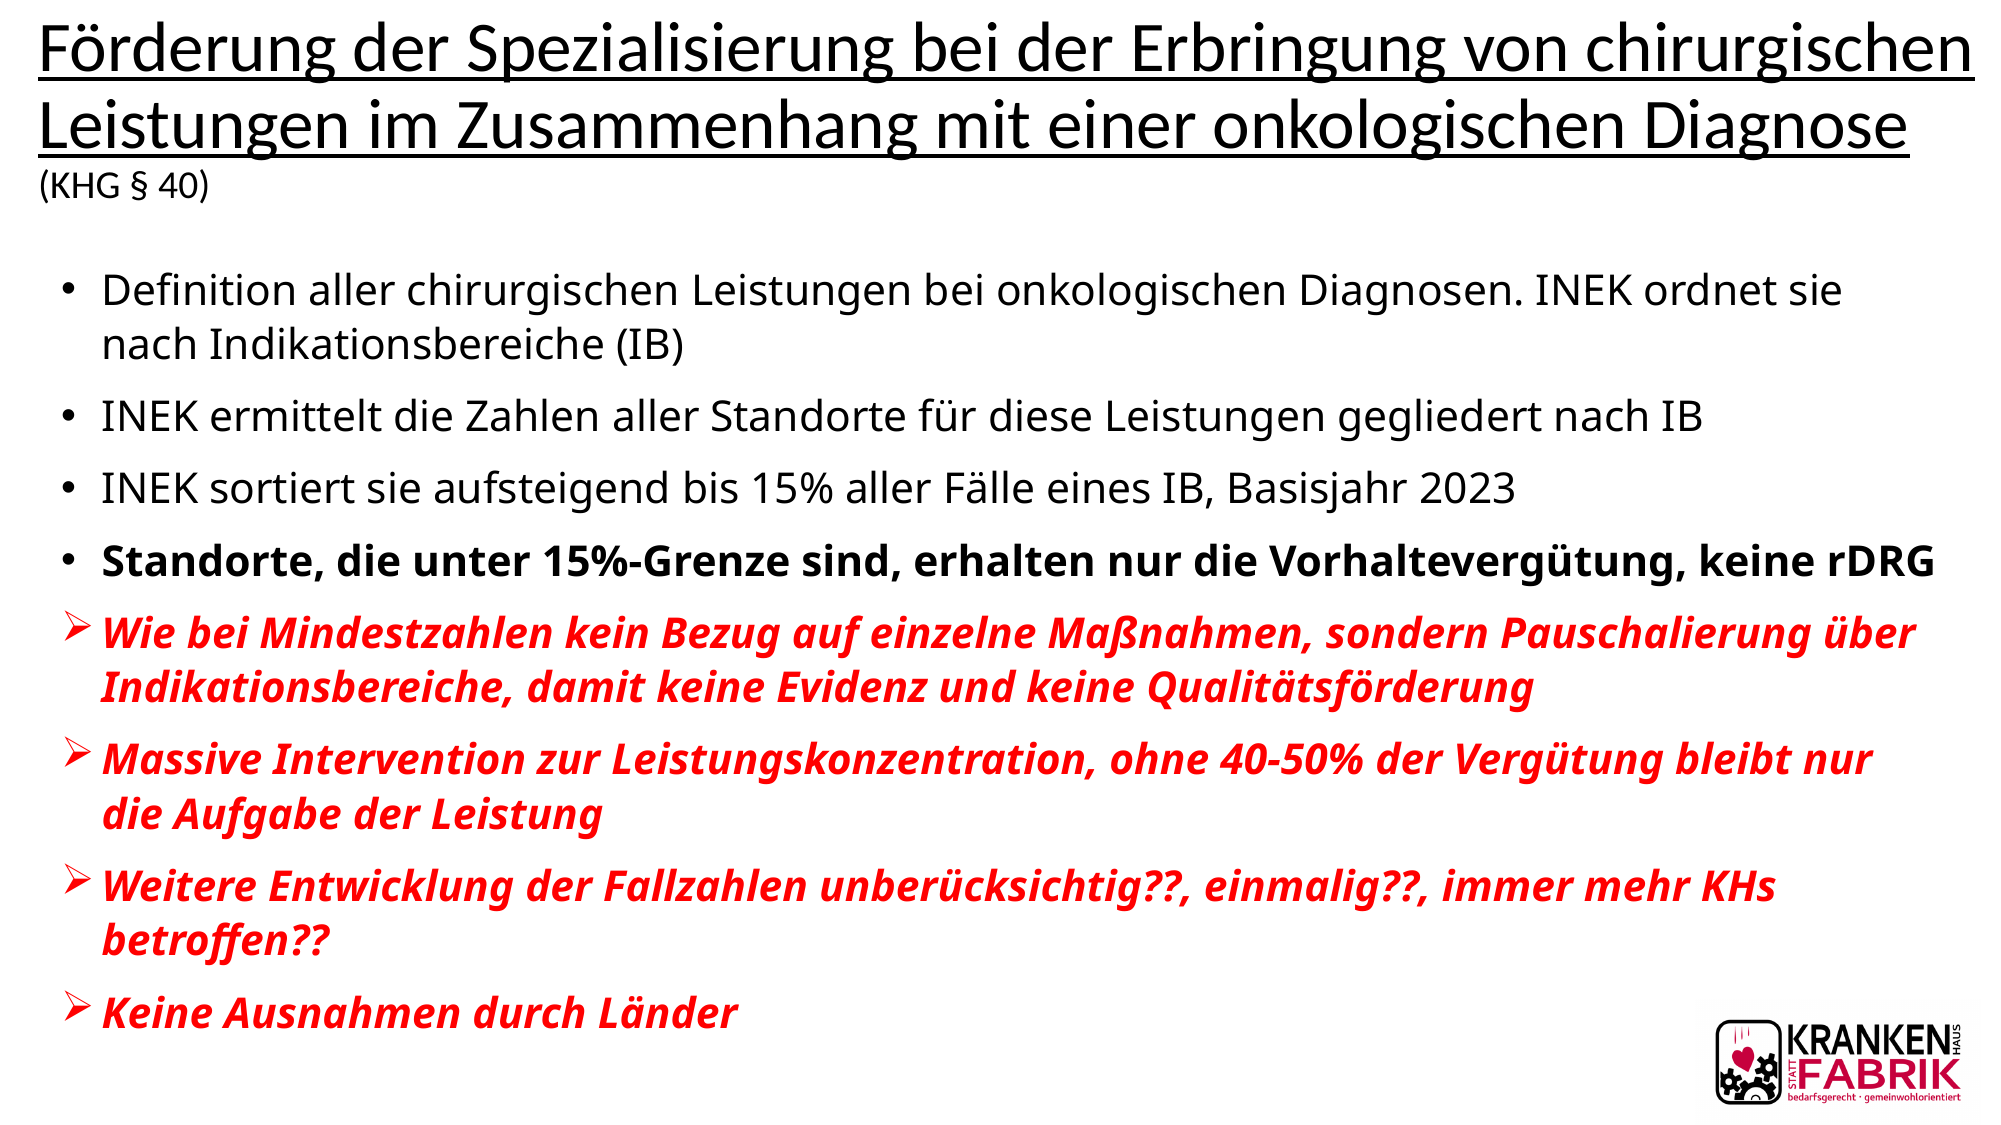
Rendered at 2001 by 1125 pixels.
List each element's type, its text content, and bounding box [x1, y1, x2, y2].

title Förderung der Spezialisierung bei der Erbringung von chirurgischen Leistungen im Zusammenhang mit einer onkologischen Diagnose (KHG § 40) [23, 0, 2000, 218]
picture [1695, 999, 1981, 1125]
list Definition aller chirurgischen Leistungen bei onkologischen Diagnosen. INEK ordnet sie nach Indikationsbereiche (IB) INEK ermittelt die Zahlen aller Standorte für diese Leistungen gegliedert nach IB INEK sortiert sie aufsteigend bis 15% aller Fälle eines IB, Basisjahr 2023 Standorte, die unter 15%-Grenze sind, erhalten nur die Vorhaltevergütung, keine rDRG Wie bei Mindestzahlen kein Bezug auf einzelne Maßnahmen, sondern Pauschalierung über Indikationsbereiche, damit keine Evidenz und keine Qualitätsförderung Massive Intervention zur Leistungskonzentration, ohne 40-50% der Vergütung bleibt nur die Aufgabe der Leistung Weitere Entwicklung der Fallzahlen unberücksichtig??, einmalig??, immer mehr KHs betroffen?? Keine Ausnahmen durch Länder [46, 251, 1954, 1083]
